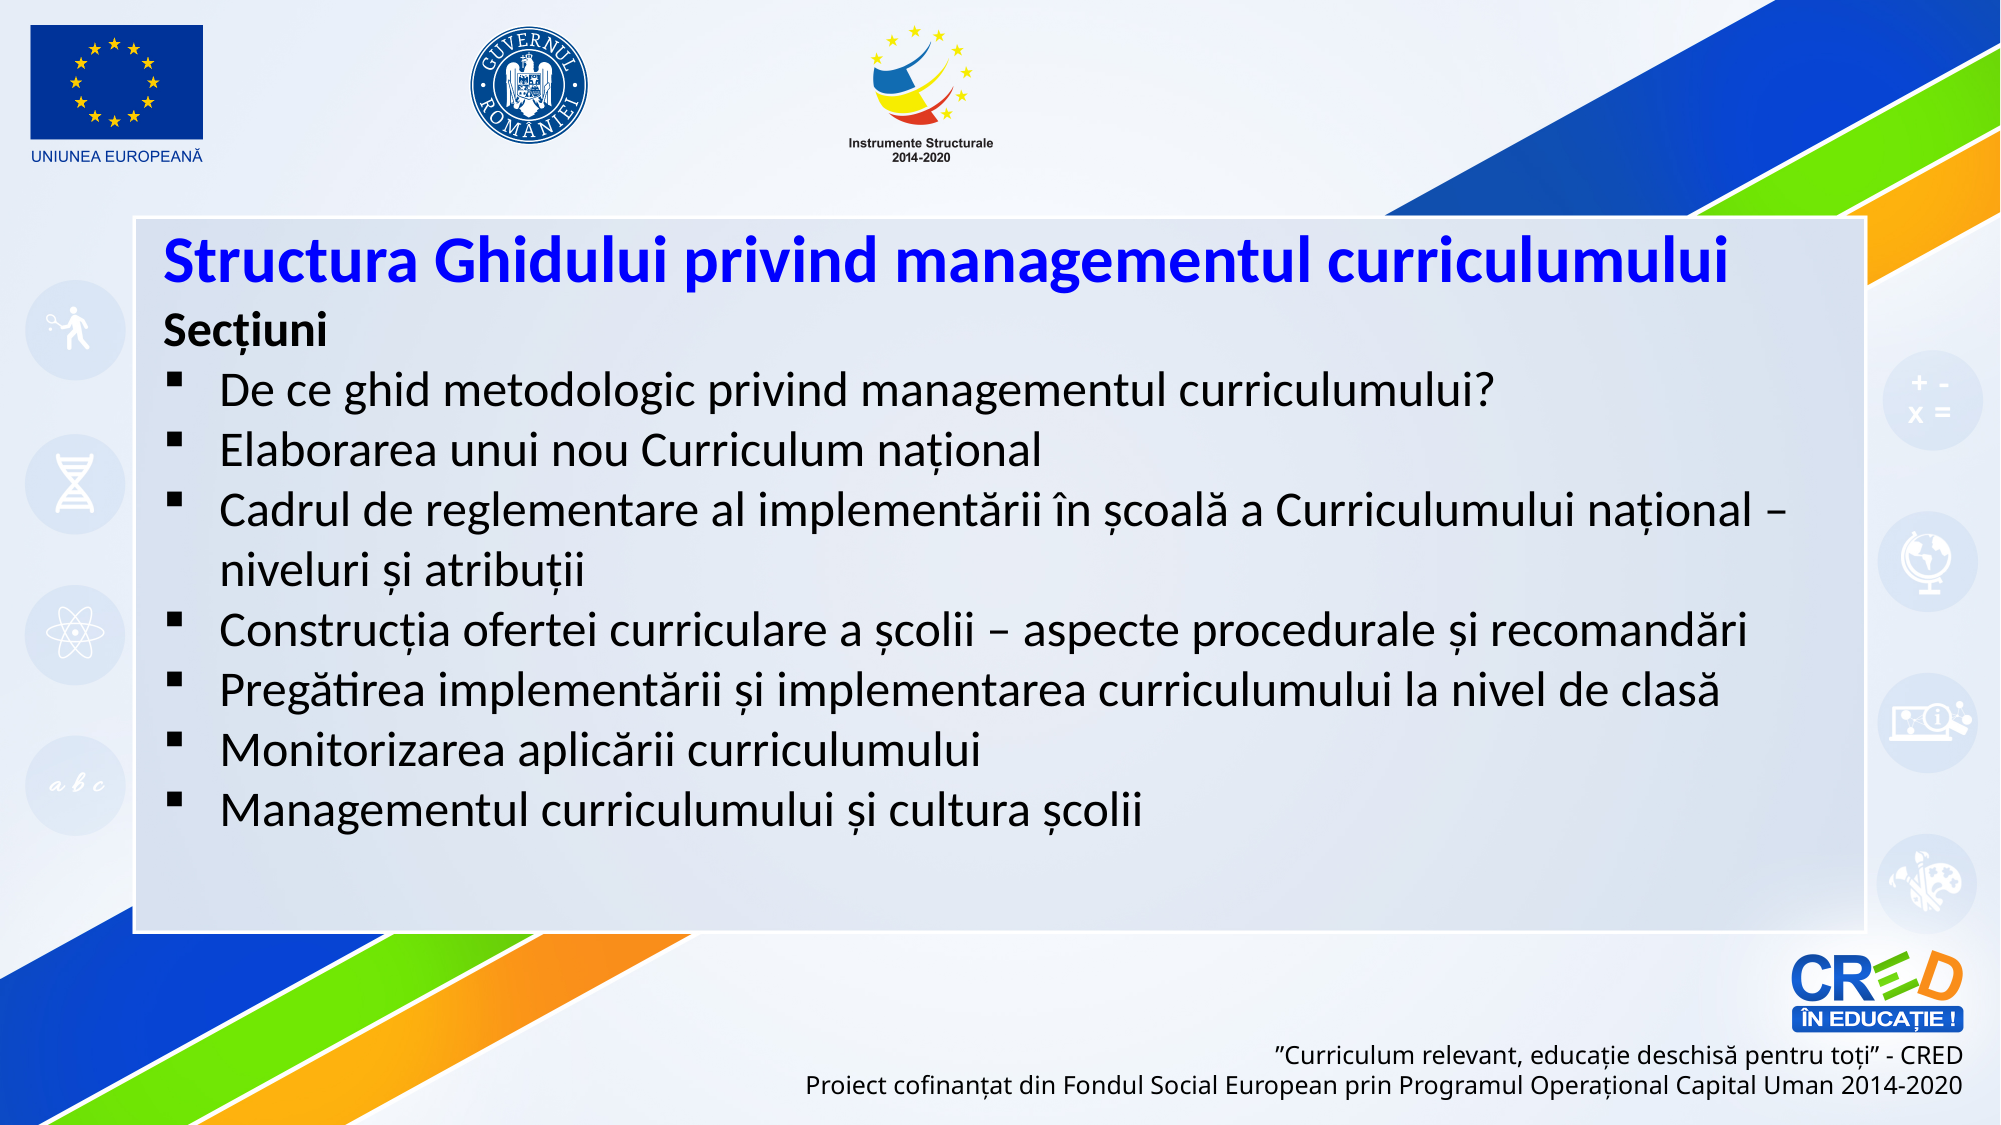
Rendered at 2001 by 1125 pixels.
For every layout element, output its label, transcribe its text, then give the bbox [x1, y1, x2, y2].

text_box ”Curriculum relevant, educație deschisă pentru toți” - CRED Proiect cofinanțat din Fondul Social European prin Programul Operațional Capital Uman 2014-2020 [761, 1031, 1980, 1107]
picture [0, 0, 2001, 1125]
text_box Structura Ghidului privind managementul curriculumului Secțiuni De ce ghid metodologic privind managementul curriculumului? Elaborarea unui nou Curriculum național Cadrul de reglementare al implementării în școală a Curriculumului național – niveluri și atribuții Construcția ofertei curriculare a școlii – aspecte procedurale şi recomandări Pregătirea implementării și implementarea curriculumului la nivel de clasă Monitorizarea aplicării curriculumului Managementul curriculumului și cultura școlii [148, 208, 1849, 964]
